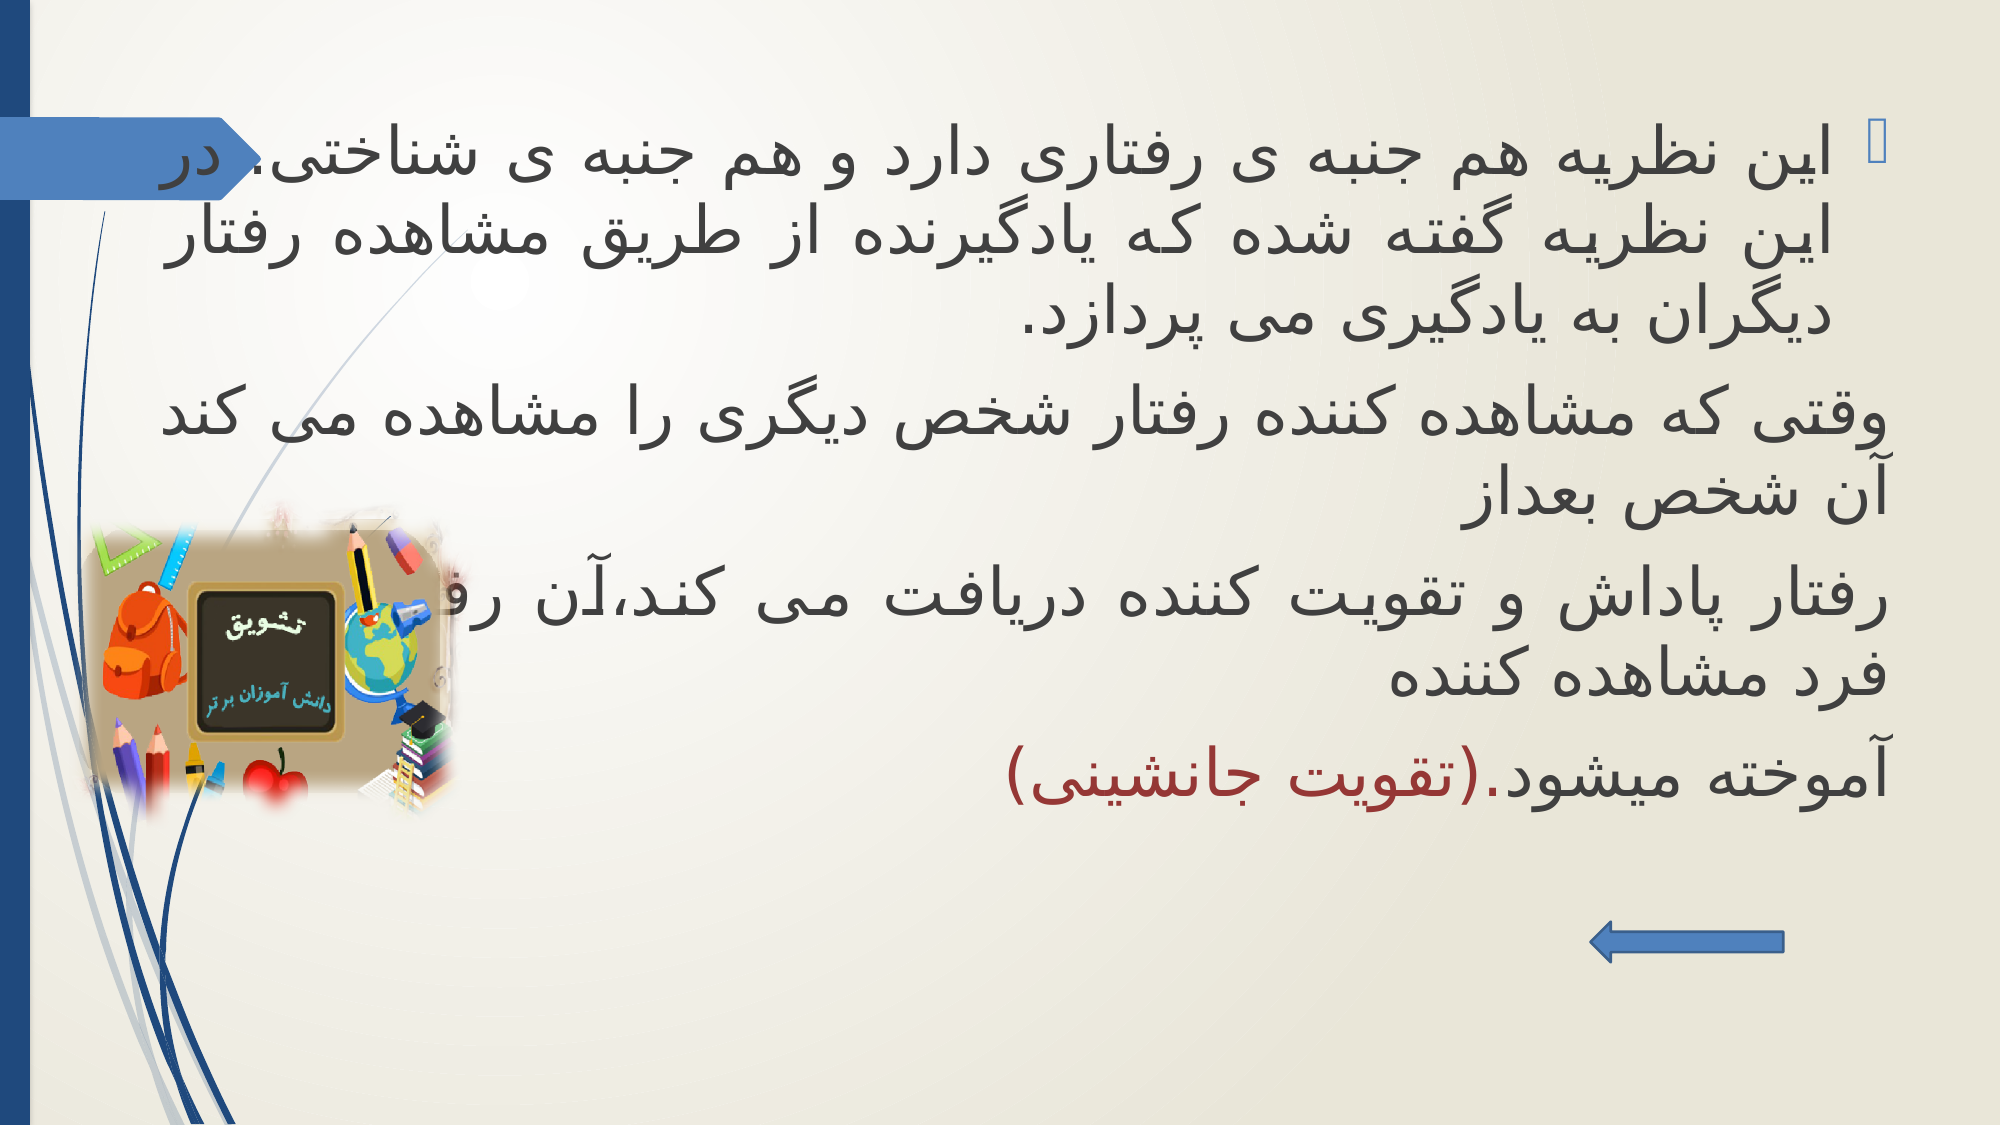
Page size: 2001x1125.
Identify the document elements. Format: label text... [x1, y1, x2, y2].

list این نظریه هم جنبه ی رفتاری دارد و هم جنبه ی شناختی. در این نظریه گفته شده که یادگیرنده از طریق مشاهده رفتار دیگران به یادگیری می پردازد. وقتی که مشاهده کننده رفتار شخص دیگری را مشاهده می کند آن شخص بعداز رفتار پاداش و تقویت کننده دریافت می کند،آن رفتار توسط فرد مشاهده کننده آموخته میشود.(تقویت جانشینی) مثلا وقتی معلم یکی از دانش آموزان را برای حل کردن مسئله از یک راه تازه تقویت میکند،دانش آموزان دیگر روش این دانش آموز را سر مشق قرار میدهند و گوش میکنند تا همان راحل را در مسایل خود بکار ببرند. [144, 99, 1907, 1125]
text_box [1589, 920, 1785, 964]
picture [54, 463, 498, 867]
